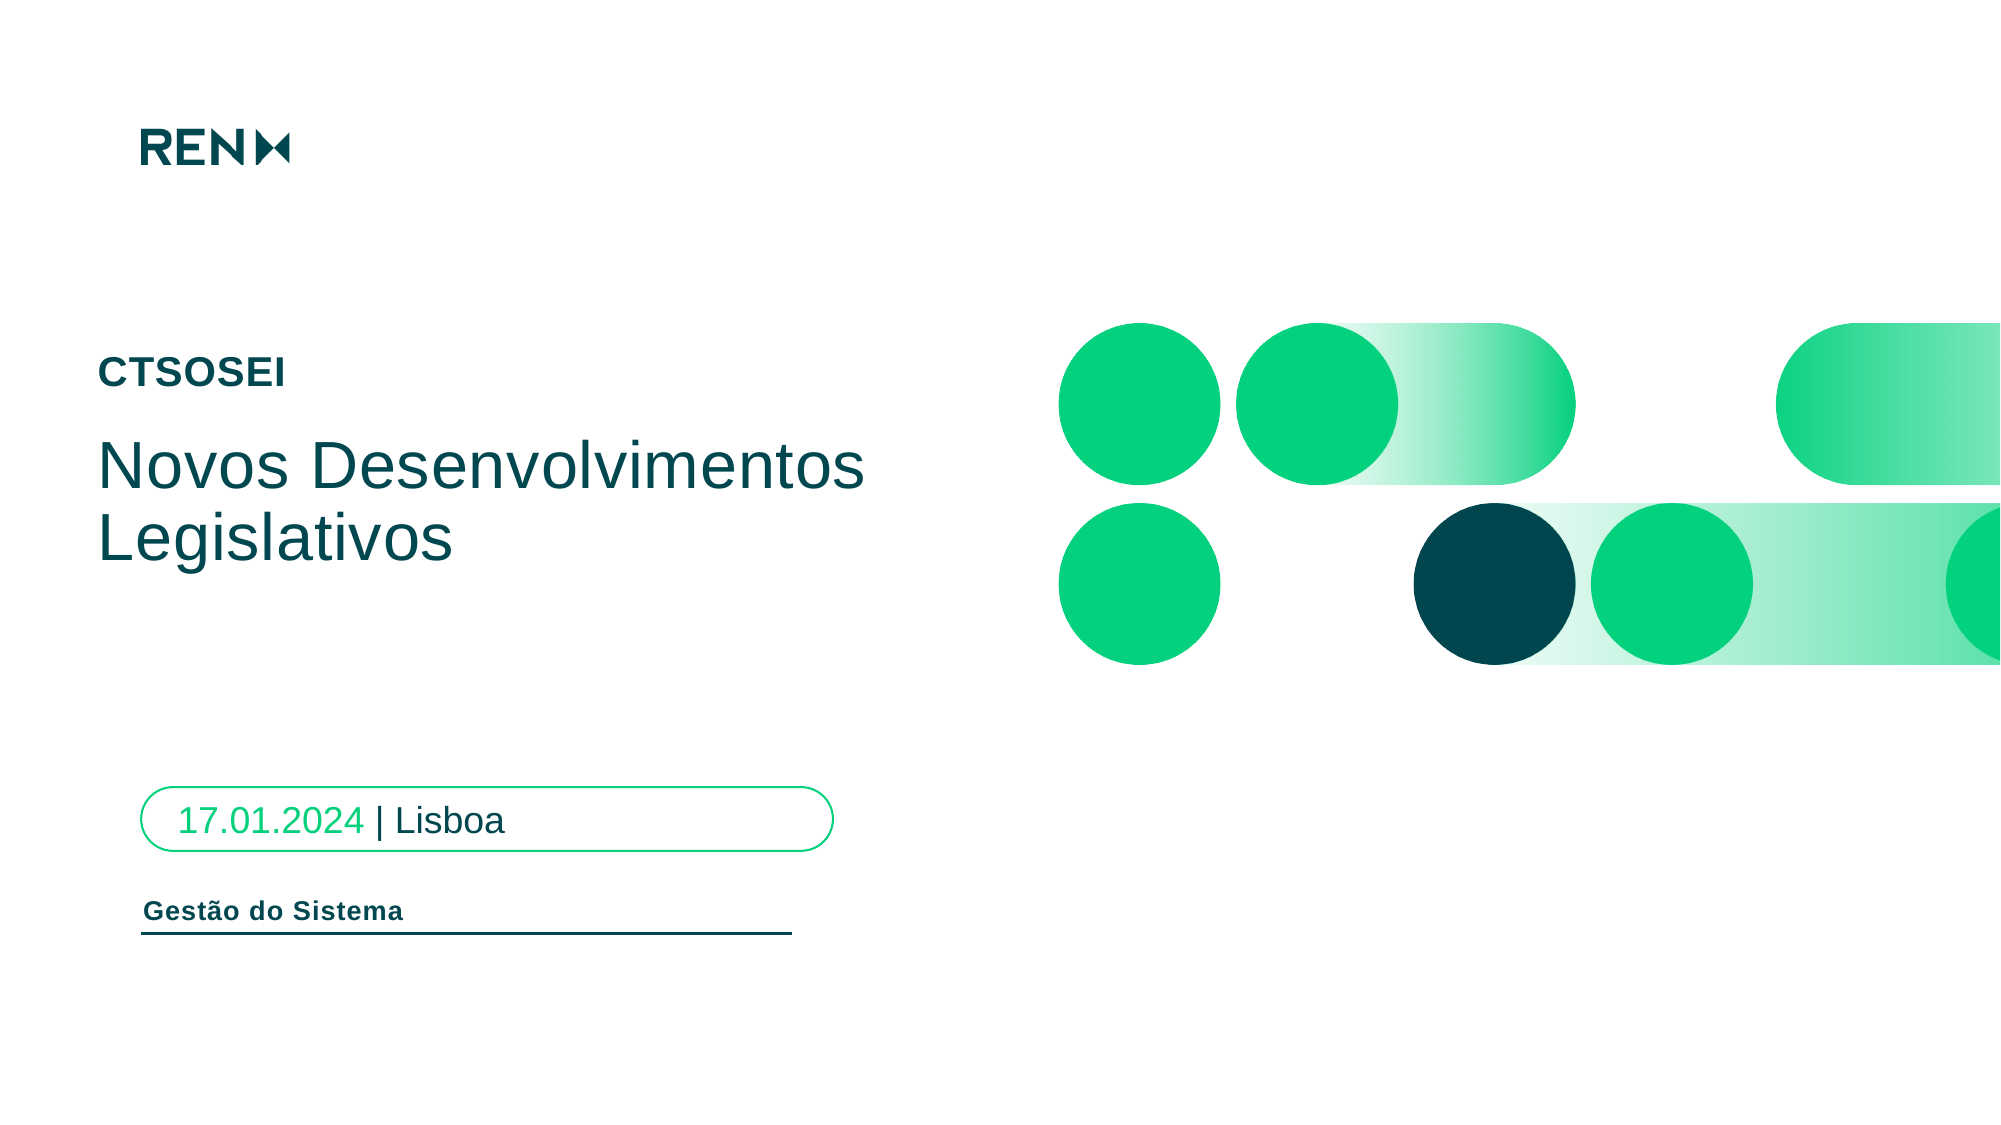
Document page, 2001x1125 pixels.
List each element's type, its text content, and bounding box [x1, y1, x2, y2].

picture [1029, 269, 2001, 684]
text_box 17.01.2024 | Lisboa [141, 787, 833, 851]
text_box Gestão do Sistema [141, 890, 833, 926]
text_box CTSOSEI Novos Desenvolvimentos Legislativos [93, 337, 1040, 768]
picture [141, 128, 290, 165]
